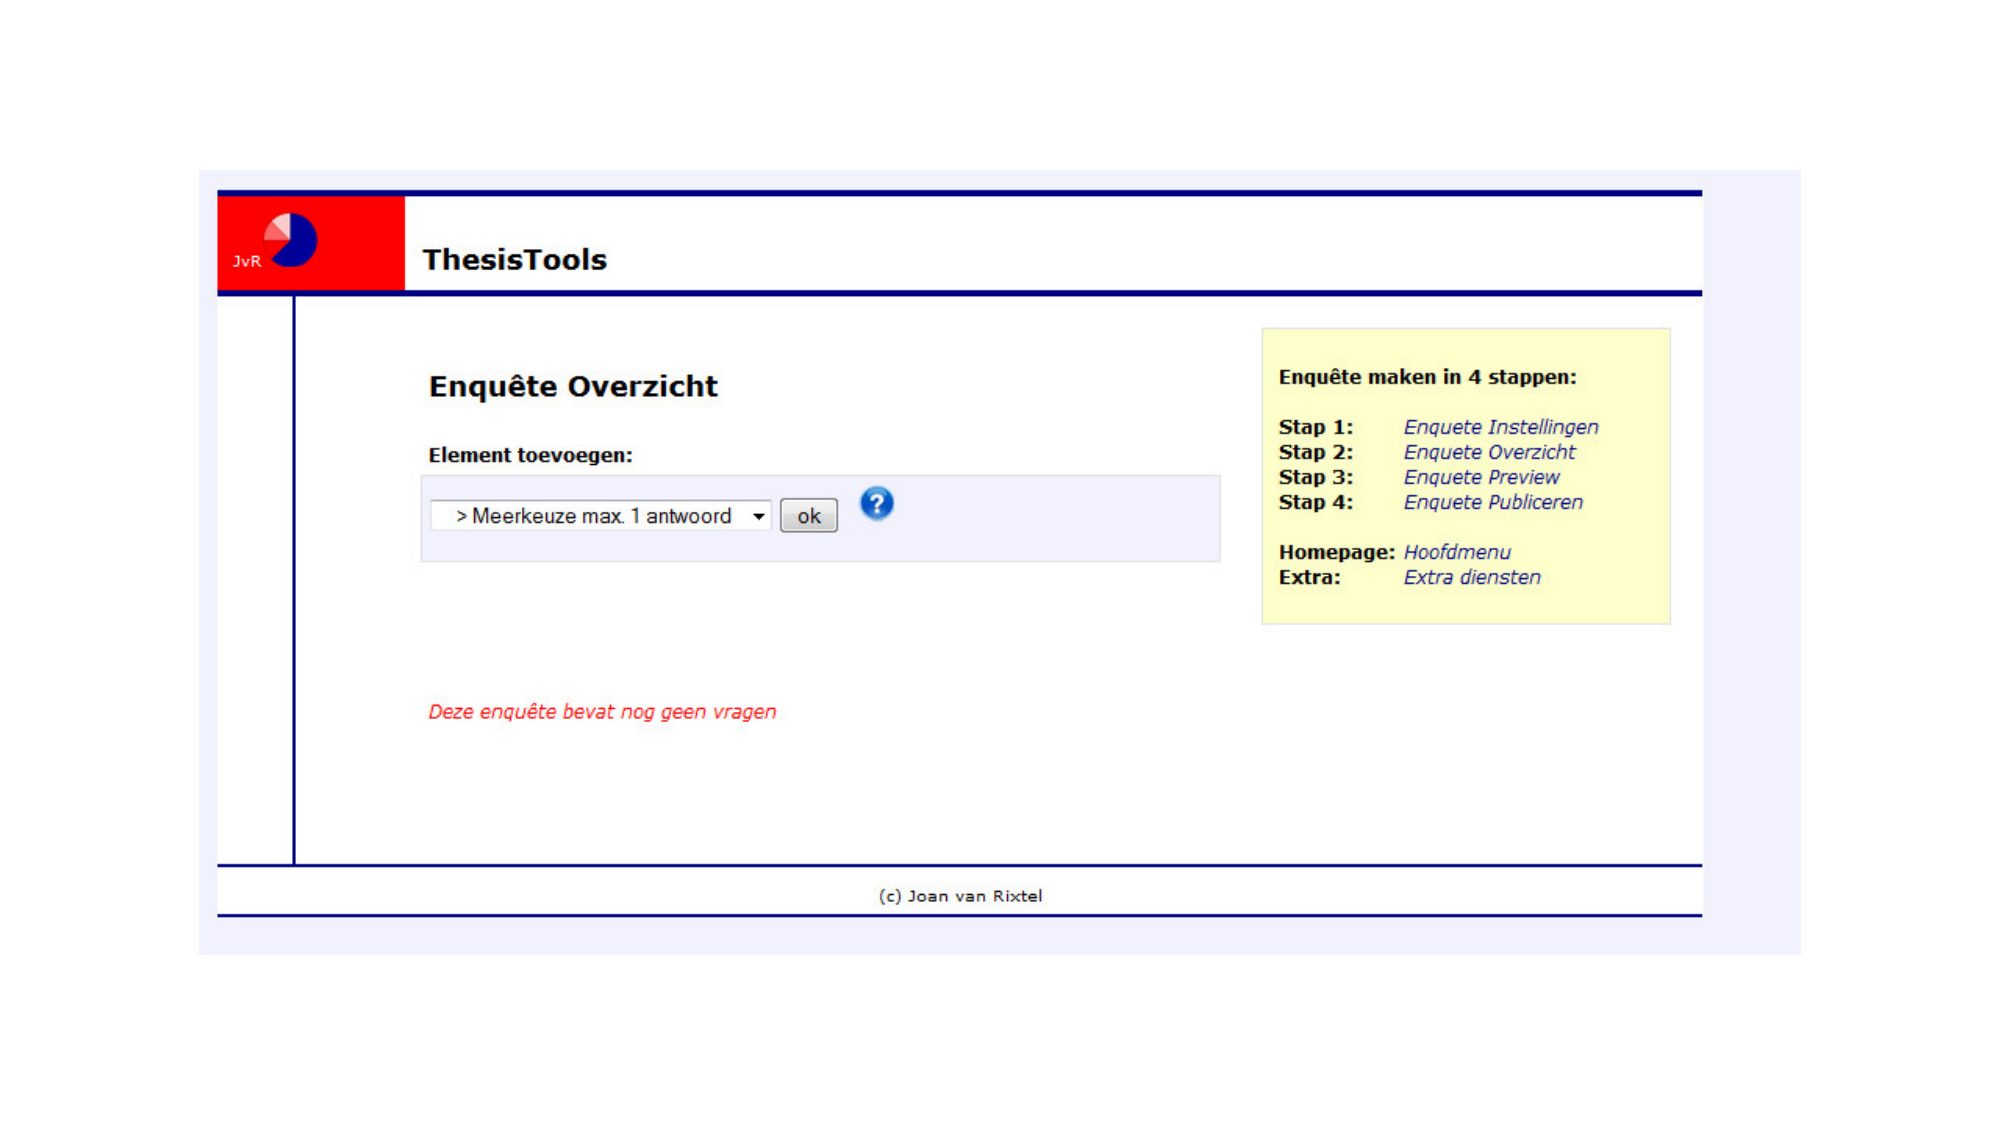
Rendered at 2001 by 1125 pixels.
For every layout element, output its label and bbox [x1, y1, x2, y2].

picture [199, 170, 1801, 955]
